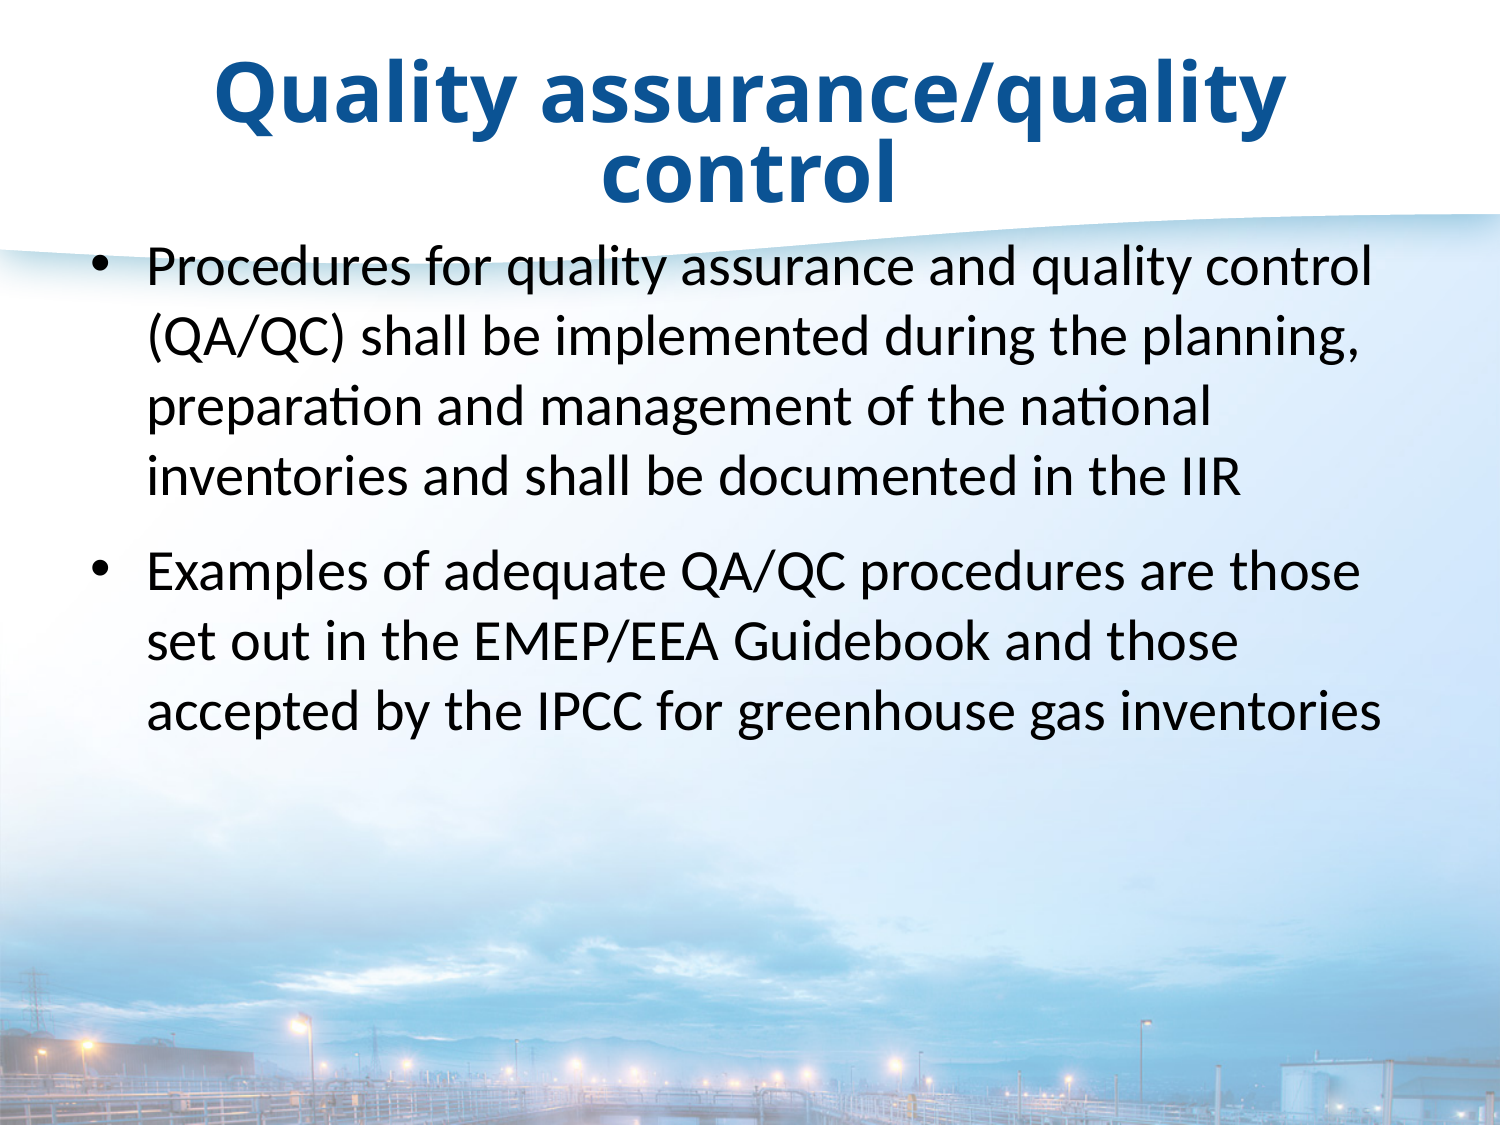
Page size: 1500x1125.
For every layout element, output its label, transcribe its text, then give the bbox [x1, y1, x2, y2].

list Procedures for quality assurance and quality control (QA/QC) shall be implemented during the planning, preparation and management of the national inventories and shall be documented in the IIR Examples of adequate QA/QC procedures are those set out in the EMEP/EEA Guidebook and those accepted by the IPCC for greenhouse gas inventories [75, 219, 1425, 1035]
title Quality assurance/quality control [75, 45, 1425, 219]
picture [0, 215, 1500, 1125]
